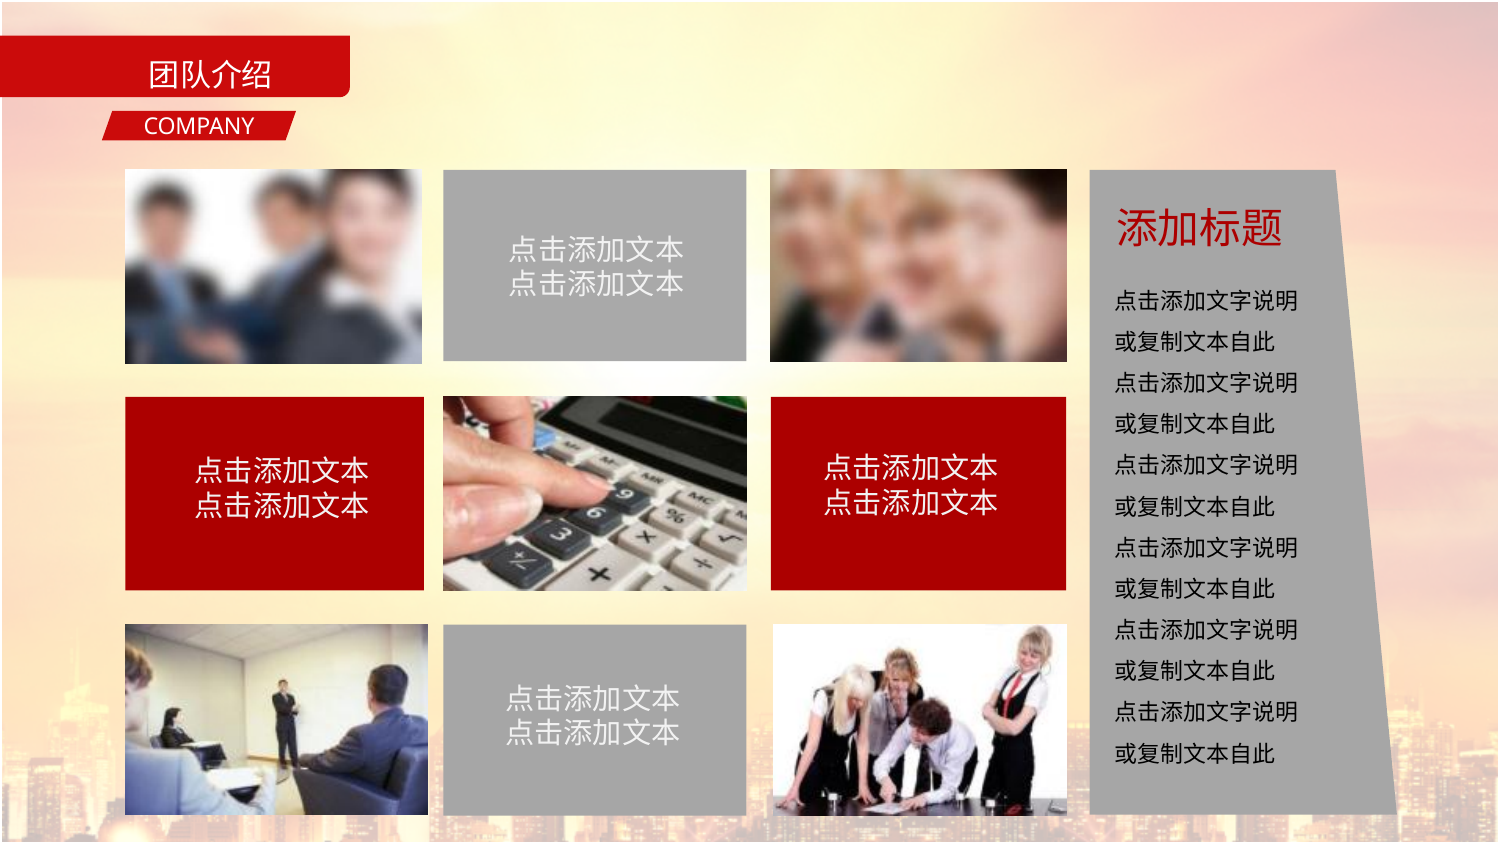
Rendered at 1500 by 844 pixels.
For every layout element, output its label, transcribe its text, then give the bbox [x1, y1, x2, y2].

picture [770, 169, 1067, 362]
picture [125, 624, 428, 815]
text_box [443, 169, 747, 362]
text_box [1089, 169, 1398, 815]
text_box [770, 396, 1067, 591]
text_box COMPANY [99, 110, 298, 143]
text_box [0, 35, 351, 101]
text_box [443, 624, 747, 816]
picture [443, 396, 747, 591]
picture [124, 169, 422, 364]
picture [773, 624, 1067, 816]
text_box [124, 396, 425, 591]
